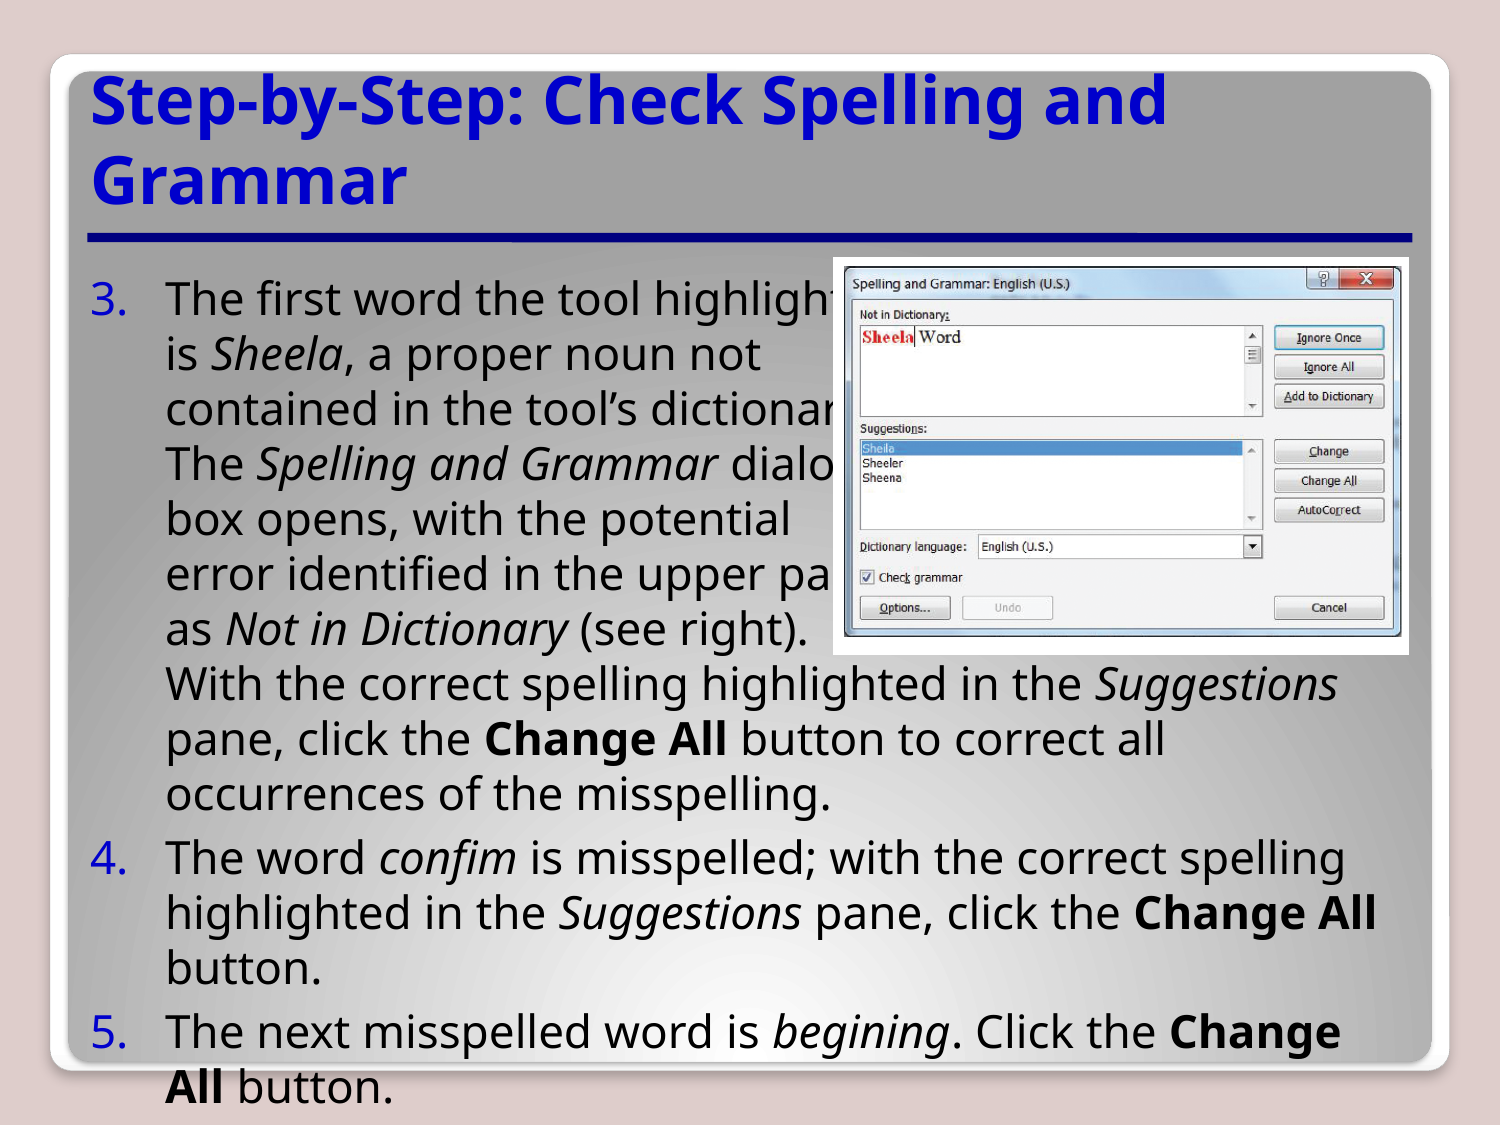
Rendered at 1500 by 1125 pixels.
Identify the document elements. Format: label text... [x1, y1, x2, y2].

title Step-by-Step: Check Spelling and Grammar [74, 74, 1426, 226]
list The first word the tool highlights is Sheela, a proper noun not contained in the tool’s dictionary. The Spelling and Grammar dialog box opens, with the potential error identified in the upper pane as Not in Dictionary (see right). With the correct spelling highlighted in the Suggestions pane, click the Change All button to correct all occurrences of the misspelling. The word confim is misspelled; with the correct spelling highlighted in the Suggestions pane, click the Change All button. The next misspelled word is begining. Click the Change All button. [74, 262, 1426, 1063]
picture [833, 256, 1409, 656]
